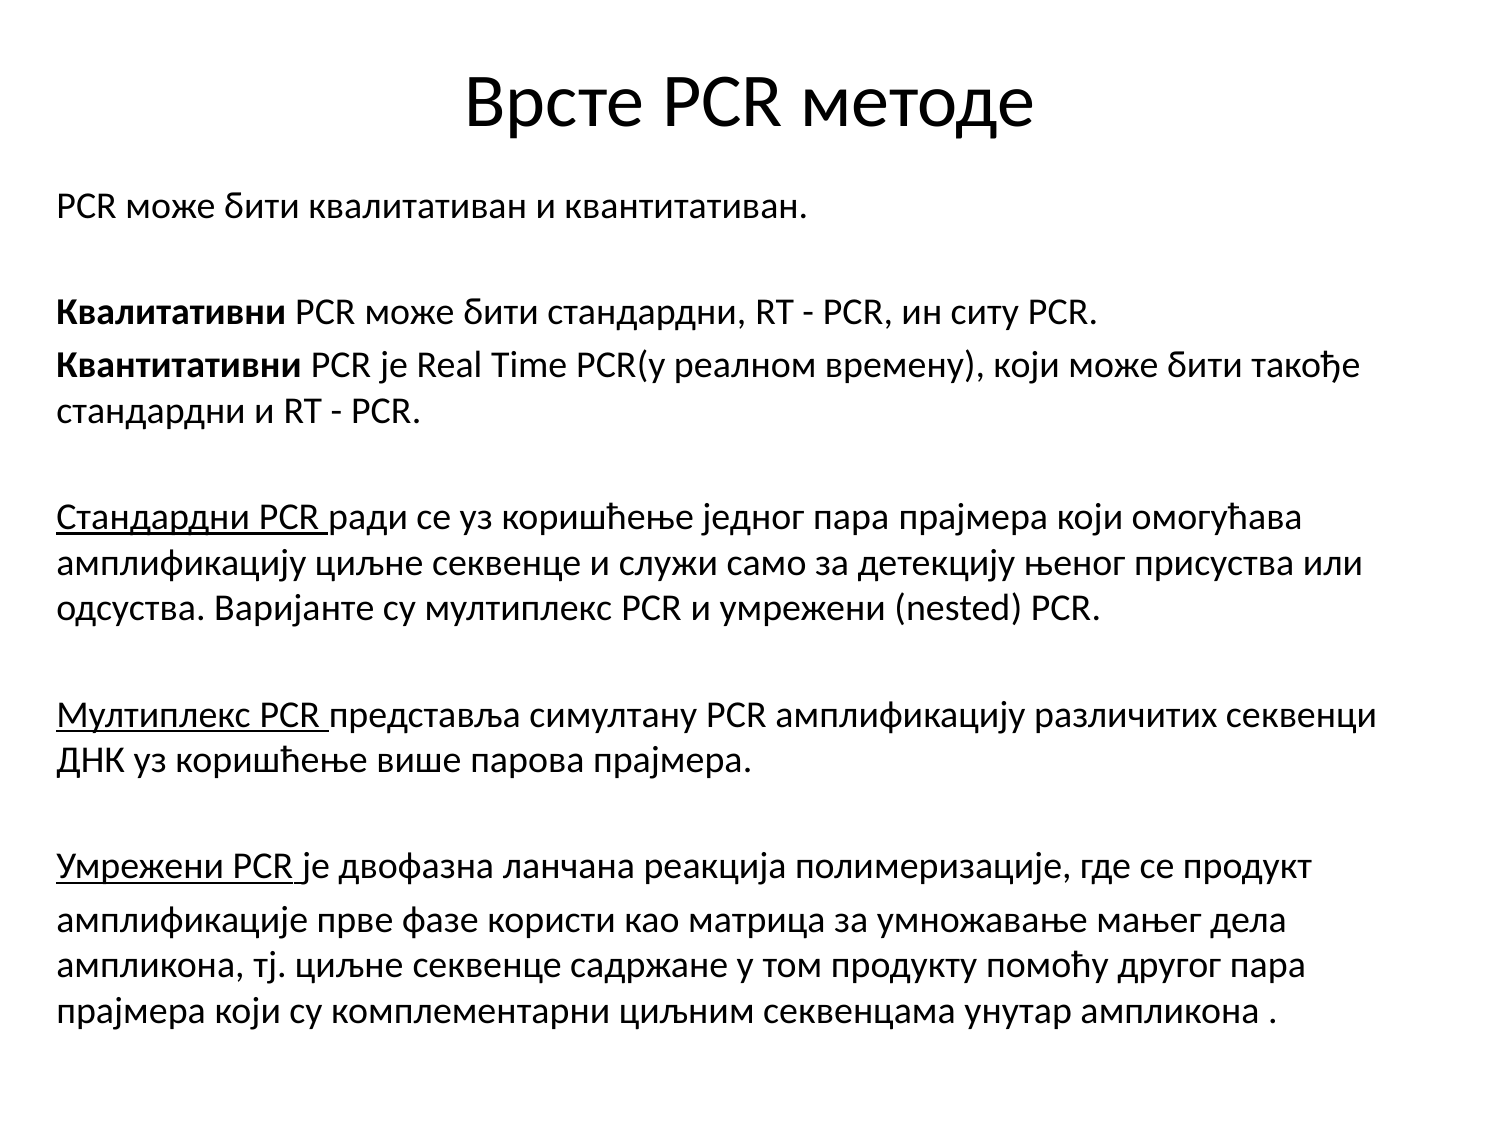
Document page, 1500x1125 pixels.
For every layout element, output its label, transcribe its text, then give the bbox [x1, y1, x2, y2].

title Врсте PCR методе [112, 42, 1388, 149]
subtitle PCR може бити квалитативан и квантитативан. Квалитативни PCR може бити стандардни, RT - PCR, ин ситу PCR. Квантитативни PCR је Real Time PCR(у реалном времену), који може бити такође стандардни и RT - PCR. Стандардни PCR ради се уз коришћење једног пара прајмера који омогућава амплификацију циљне секвенце и служи само за детекцију њеног присуства или одсуства. Варијанте су мултиплекс PCR и умрежени (nested) PCR. Мултиплекс PCR представља симултану PCR амплификацију различитих секвенци ДНК уз коришћење више парова прајмера. Умрежени PCR је двофазна ланчана реакција полимеризације, где се продукт амплификације прве фазе користи као матрица за умножавање мањег дела ампликона, тј. циљне секвенце садржане у том продукту помоћу другог пара прајмера који су комплементарни циљним секвенцама унутар ампликона . [41, 172, 1436, 1047]
